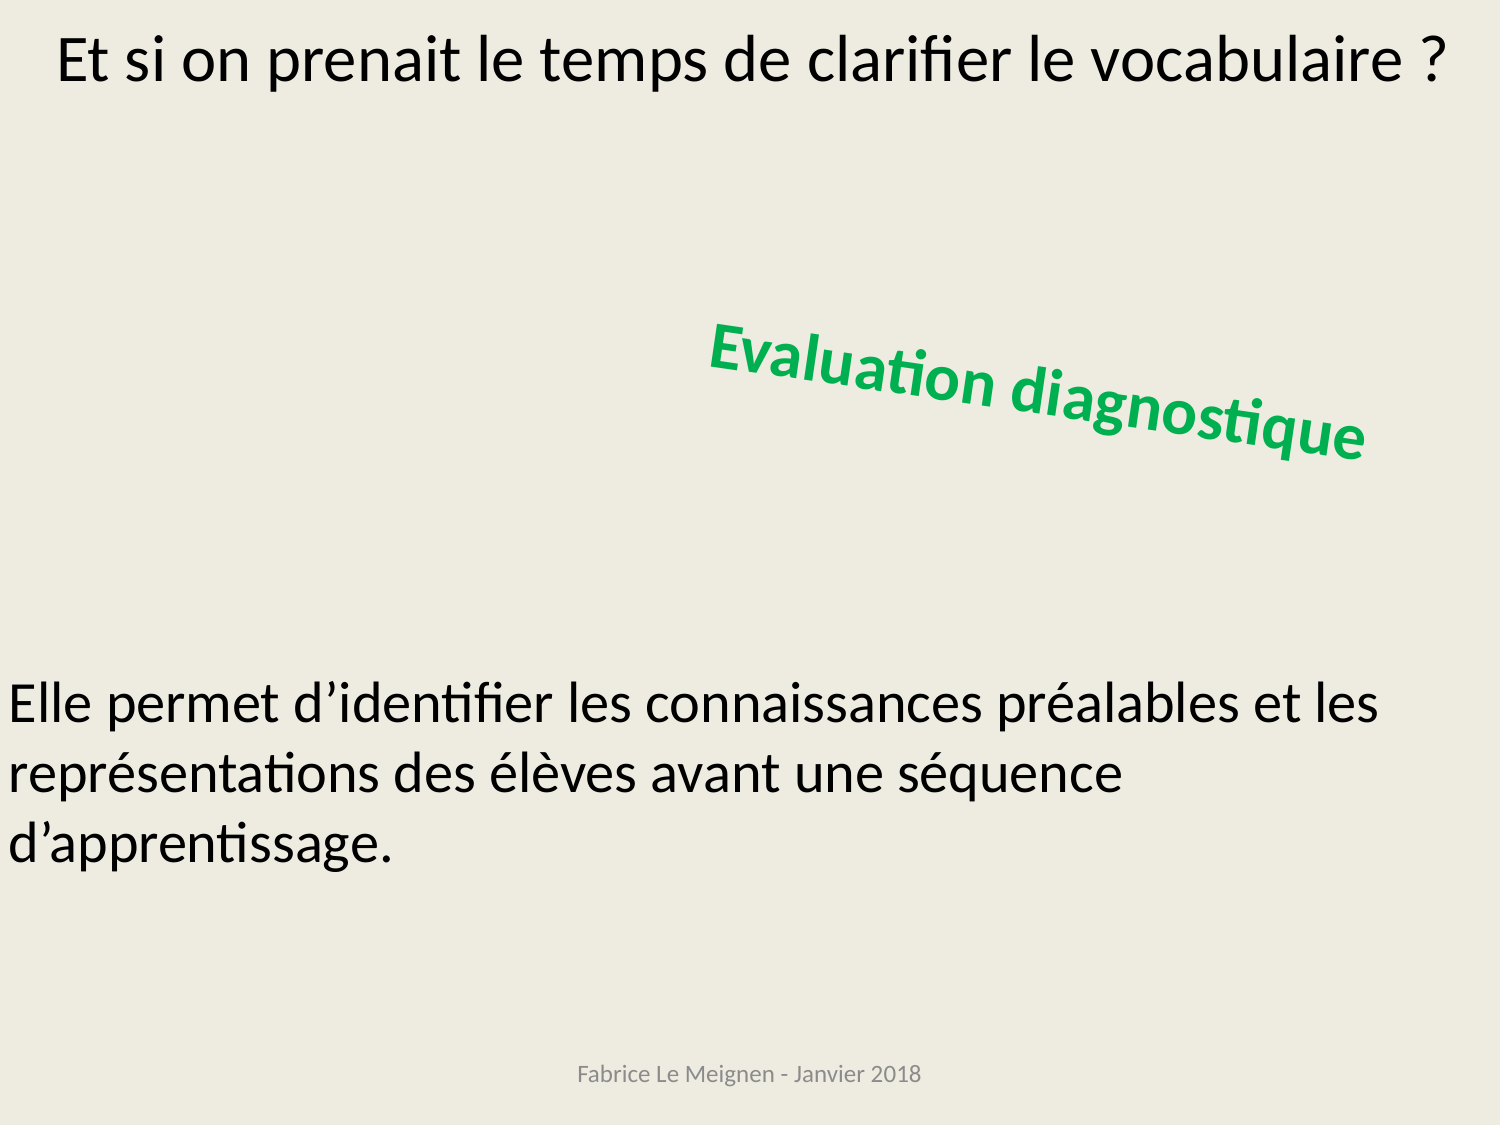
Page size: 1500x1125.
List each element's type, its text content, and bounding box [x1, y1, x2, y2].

title Elle permet d’identifier les connaissances préalables et les représentations des élèves avant une séquence d’apprentissage. [0, 597, 1500, 941]
text_box Et si on prenait le temps de clarifier le vocabulaire ? [41, 7, 1471, 102]
text_box Evaluation diagnostique [689, 290, 1411, 489]
footer Fabrice Le Meignen - Janvier 2018 [512, 1042, 988, 1103]
